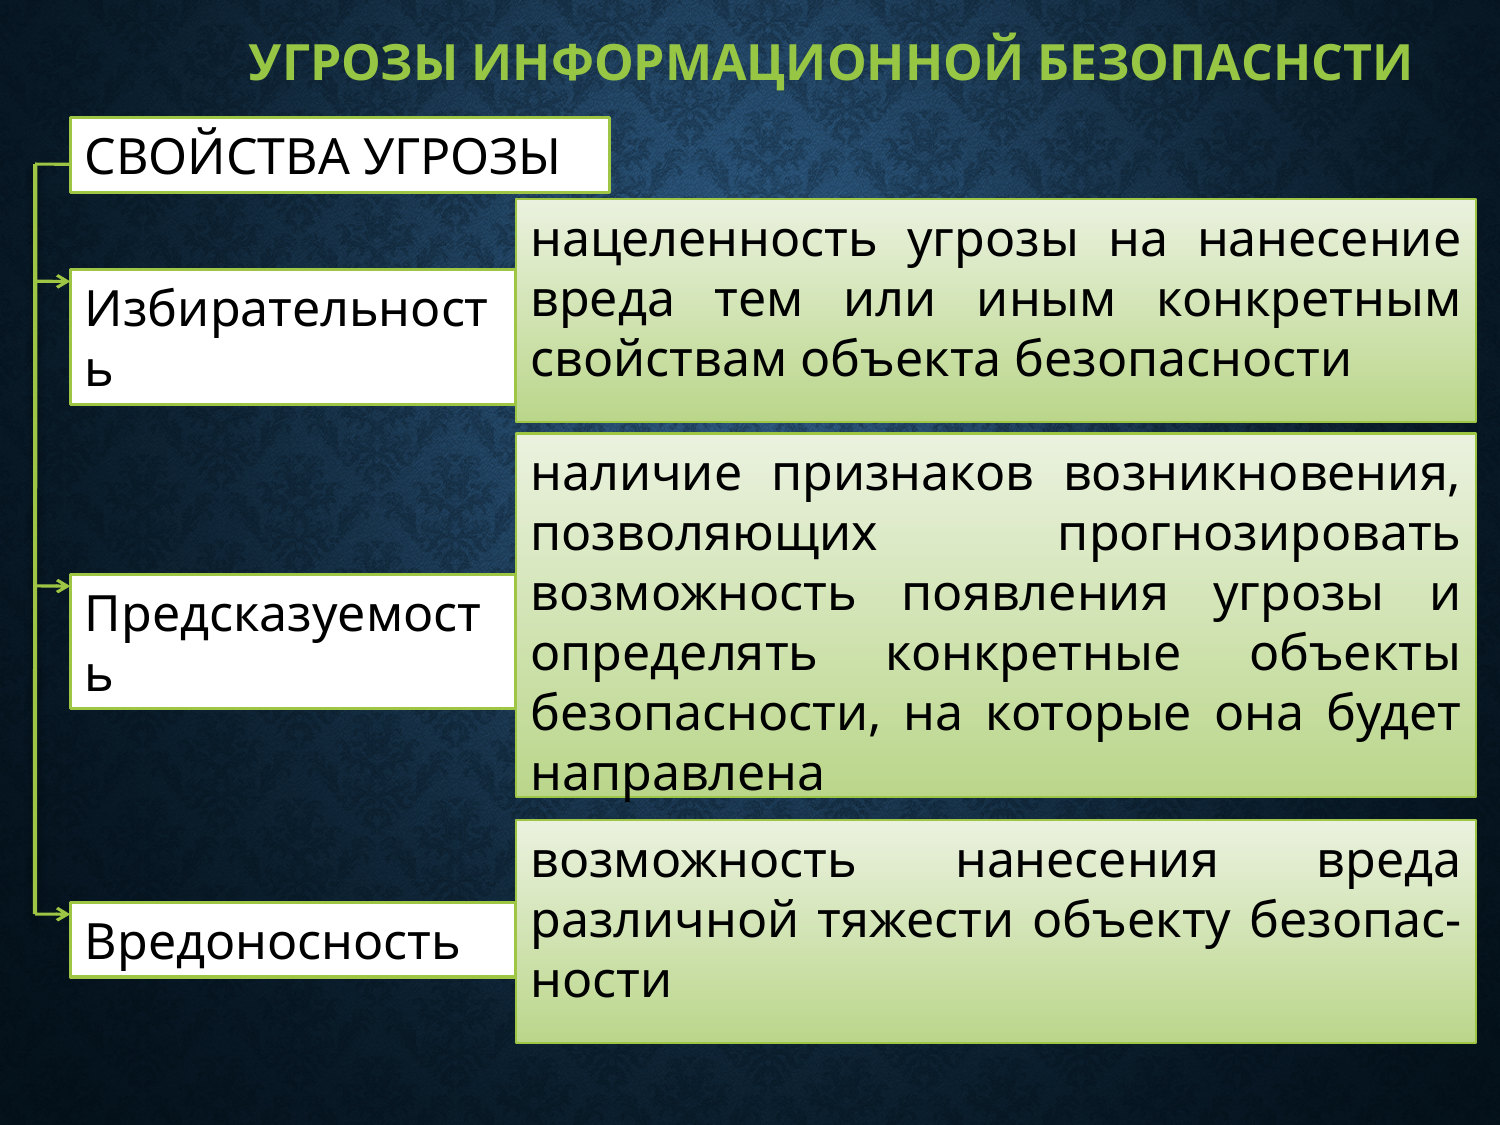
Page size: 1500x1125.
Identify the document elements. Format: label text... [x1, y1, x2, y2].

text_box СВОЙСТВА УГРОЗЫ [69, 116, 611, 194]
text_box наличие признаков возникновения, позволяющих прогнозировать возможность появления угрозы и определять конкретные объекты безопасности, на которые она будет направлена [515, 432, 1477, 798]
text_box возможность нанесения вреда различной тяжести объекту безопас-ности [515, 819, 1477, 1044]
text_box Предсказуемость [69, 573, 515, 710]
text_box Избирательность [69, 268, 517, 406]
text_box нацеленность угрозы на нанесение вреда тем или иным конкретным свойствам объекта безопасности [515, 198, 1477, 423]
text_box Вредоносность [69, 901, 515, 979]
title УГРОЗЫ ИНФОРМАЦИОННОЙ БЕЗОПАСНСТИ [218, 28, 1445, 101]
